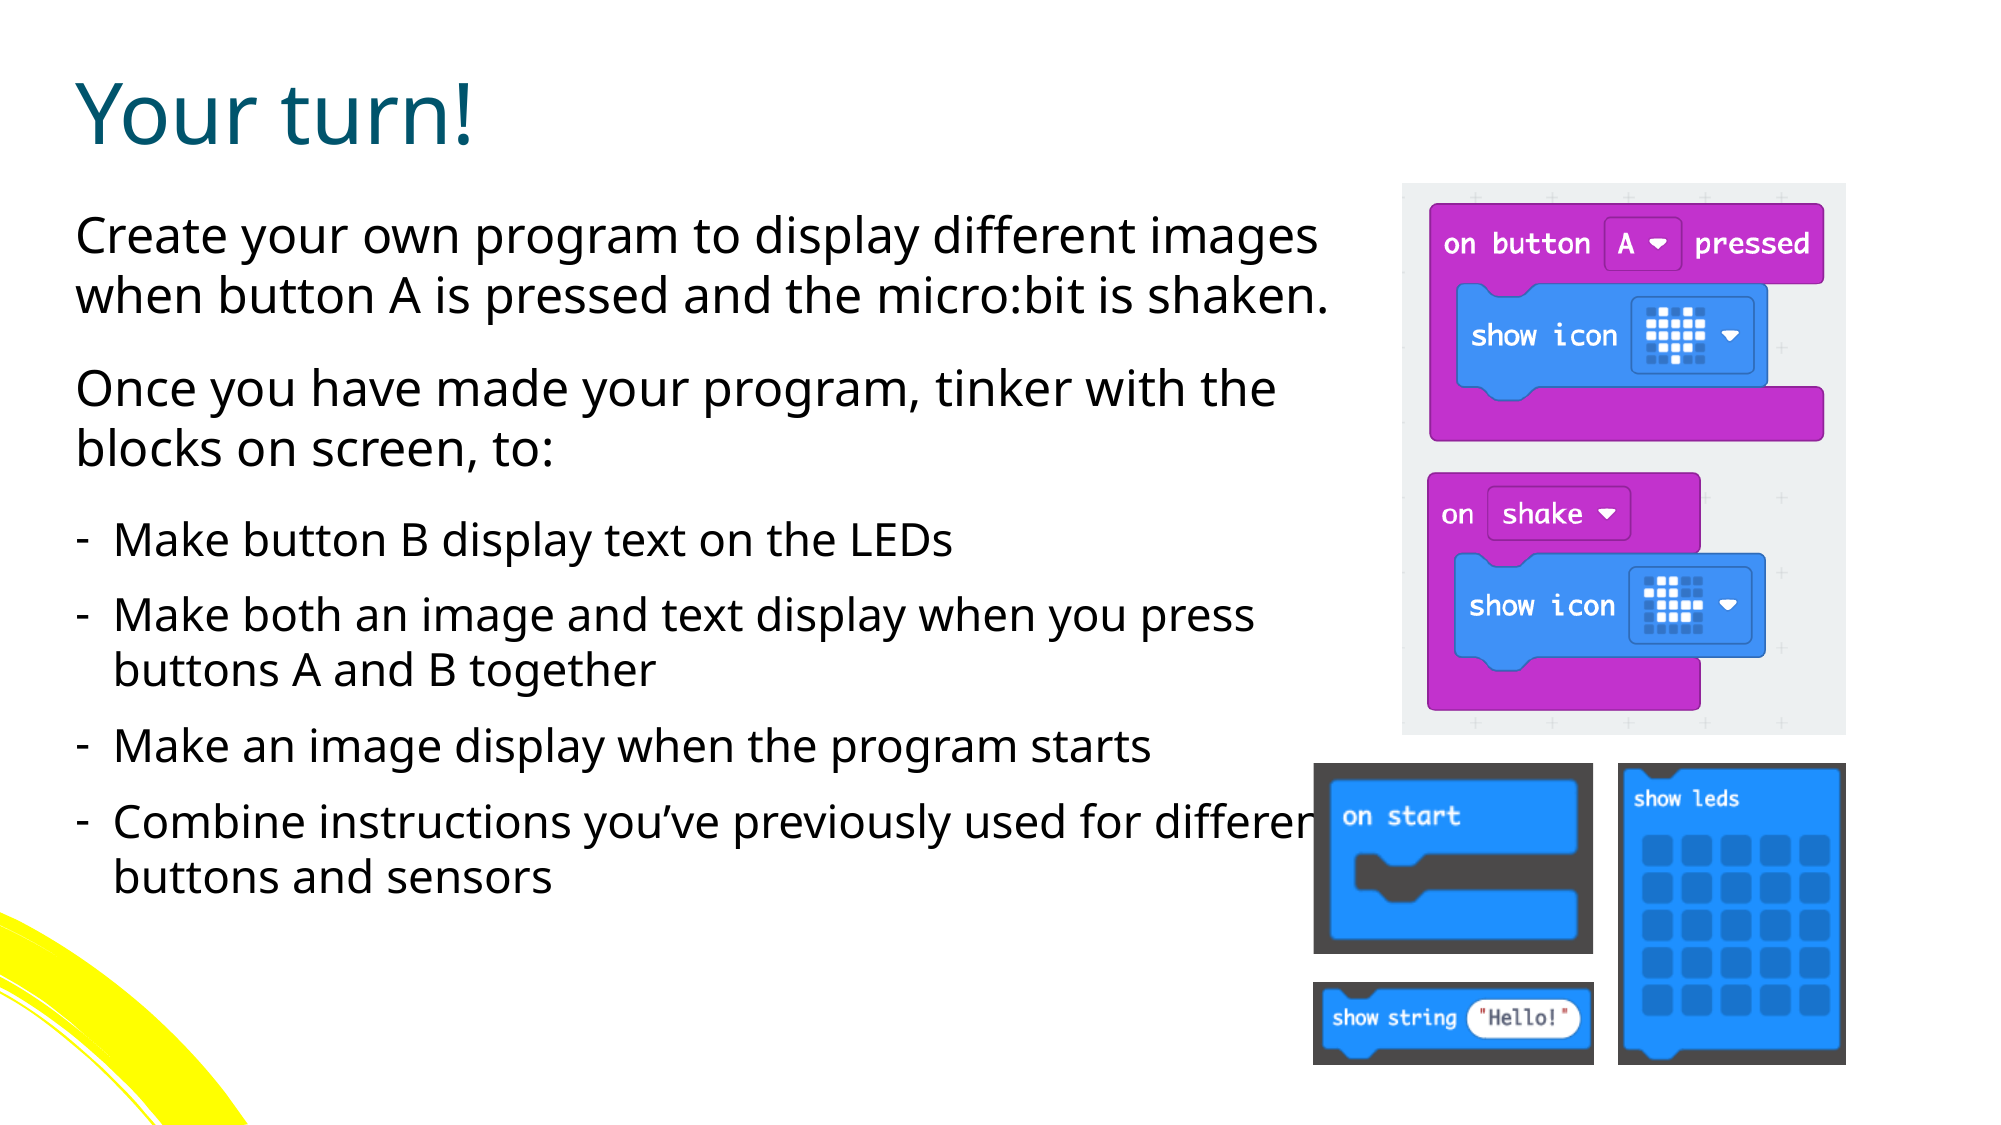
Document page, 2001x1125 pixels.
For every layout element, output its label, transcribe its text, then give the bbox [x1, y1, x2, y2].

picture [1618, 763, 1847, 1065]
picture [1313, 763, 1594, 954]
picture [1401, 183, 1846, 735]
title Your turn! [55, 50, 1828, 184]
list Create your own program to display different images when button A is pressed and the micro:bit is shaken. Once you have made your program, tinker with the blocks on screen, to: Make button B display text on the LEDs Make both an image and text display when you press buttons A and B together Make an image display when the program starts Combine instructions you’ve previously used for different buttons and sensors [55, 183, 1381, 1094]
picture [1313, 982, 1594, 1065]
